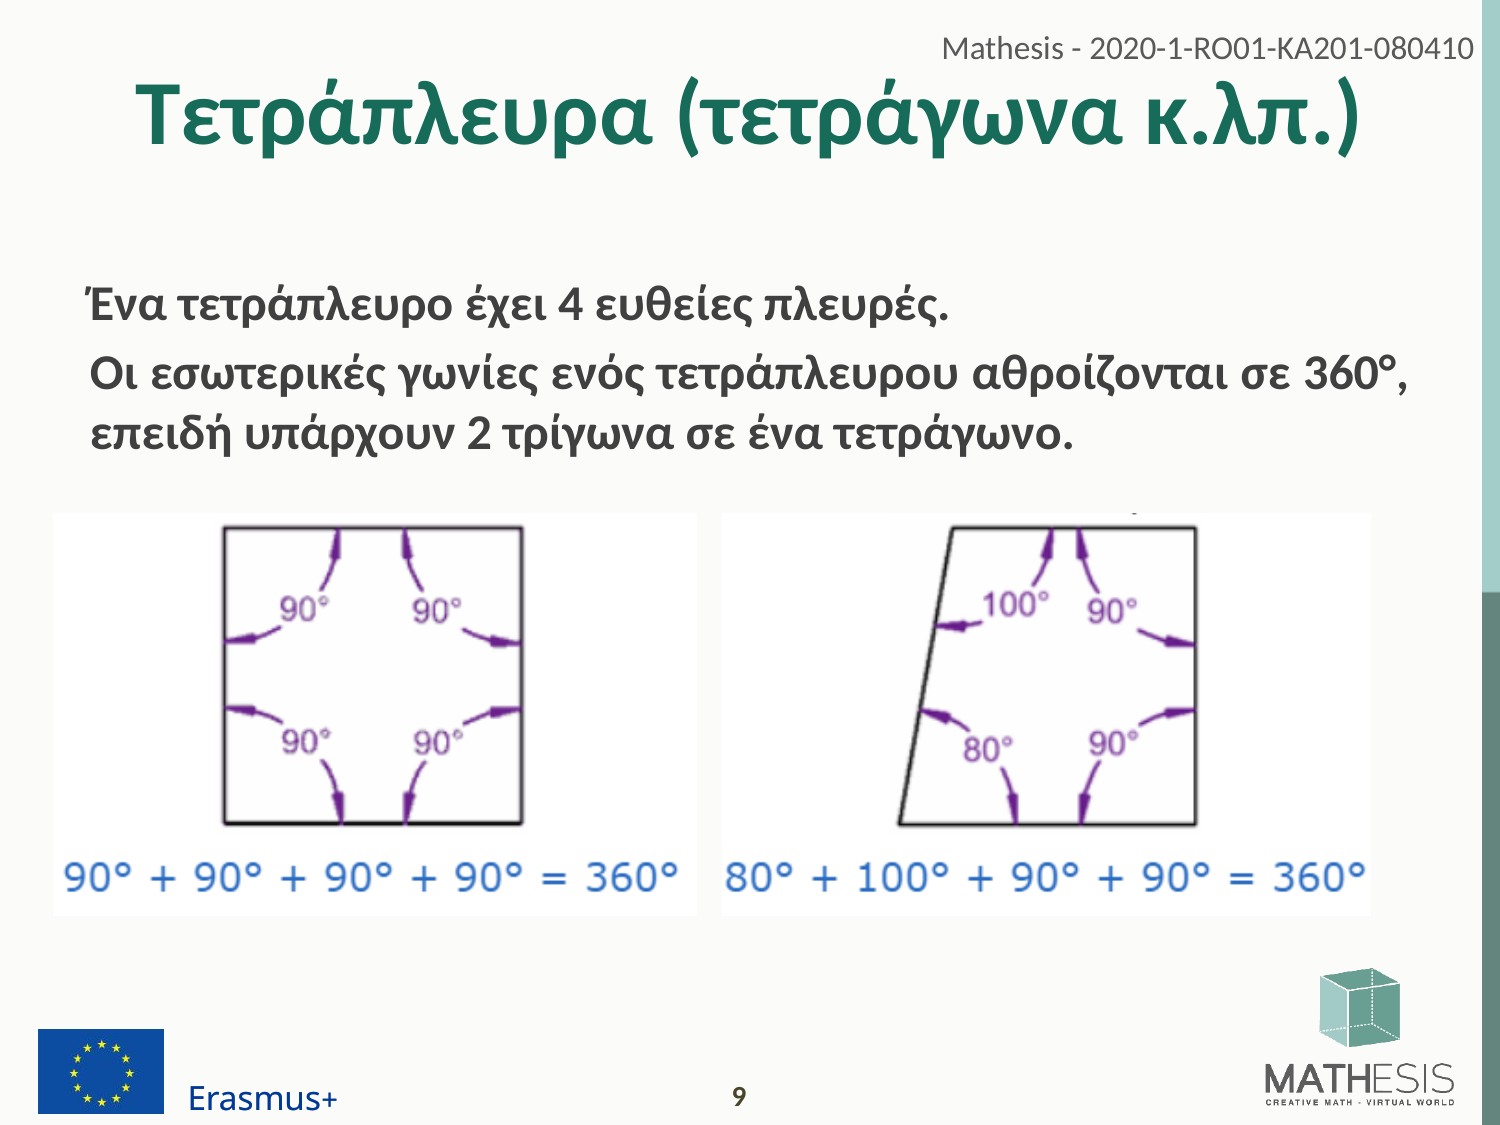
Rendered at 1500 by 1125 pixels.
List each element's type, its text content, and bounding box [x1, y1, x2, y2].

picture [38, 1029, 164, 1114]
list Ένα τετράπλευρο έχει 4 ευθείες πλευρές. Οι εσωτερικές γωνίες ενός τετράπλευρου αθροίζονται σε 360°, επειδή υπάρχουν 2 τρίγωνα σε ένα τετράγωνο. [75, 262, 1425, 1005]
title Τετράπλευρα (τετράγωνα κ.λπ.) [75, 45, 1425, 233]
picture [52, 512, 697, 917]
picture [722, 512, 1371, 917]
